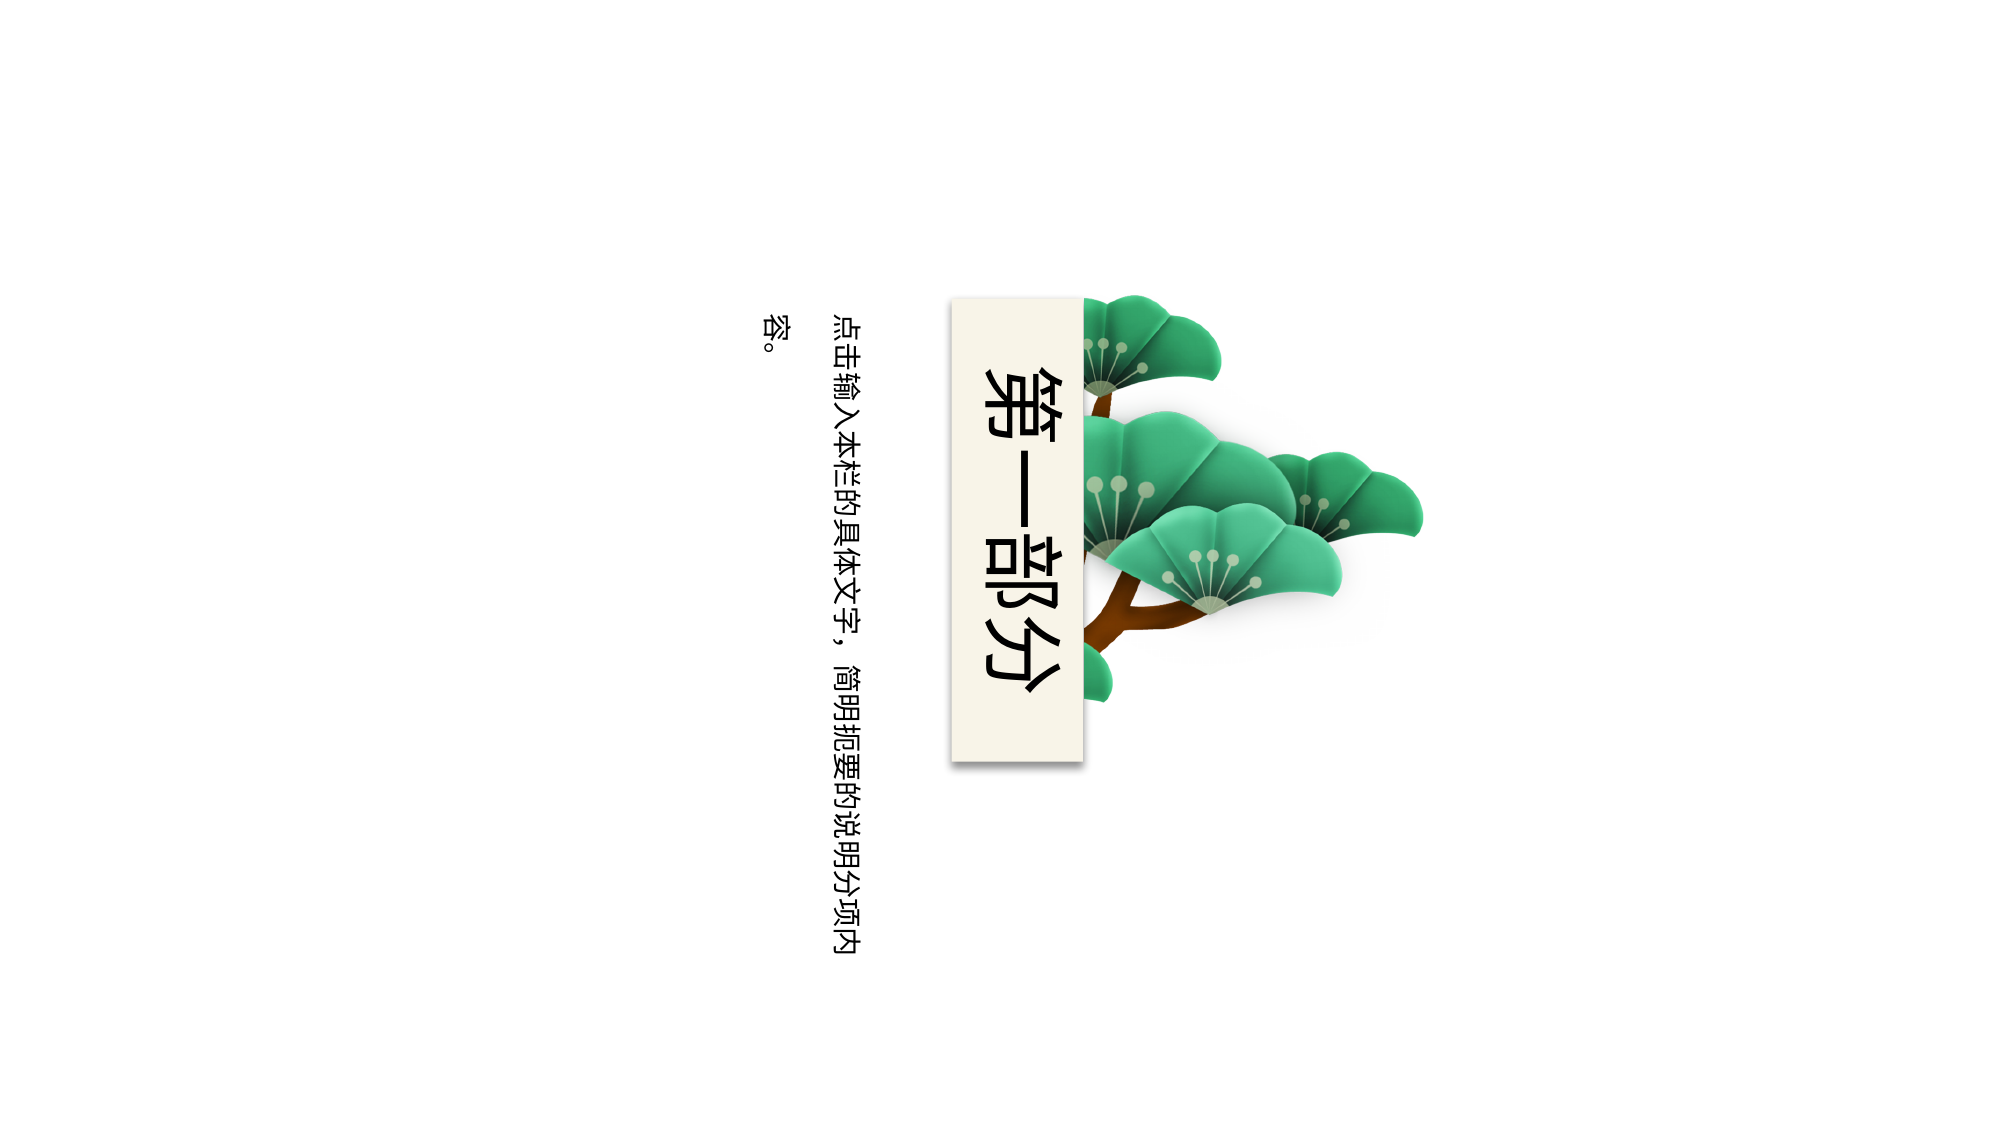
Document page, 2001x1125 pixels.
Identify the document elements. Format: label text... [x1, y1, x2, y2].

text_box 点击输入本栏的具体文字，简明扼要的说明分项内容。 [815, 298, 908, 991]
text_box 第一部分 [951, 298, 1083, 762]
picture [1082, 258, 1493, 737]
